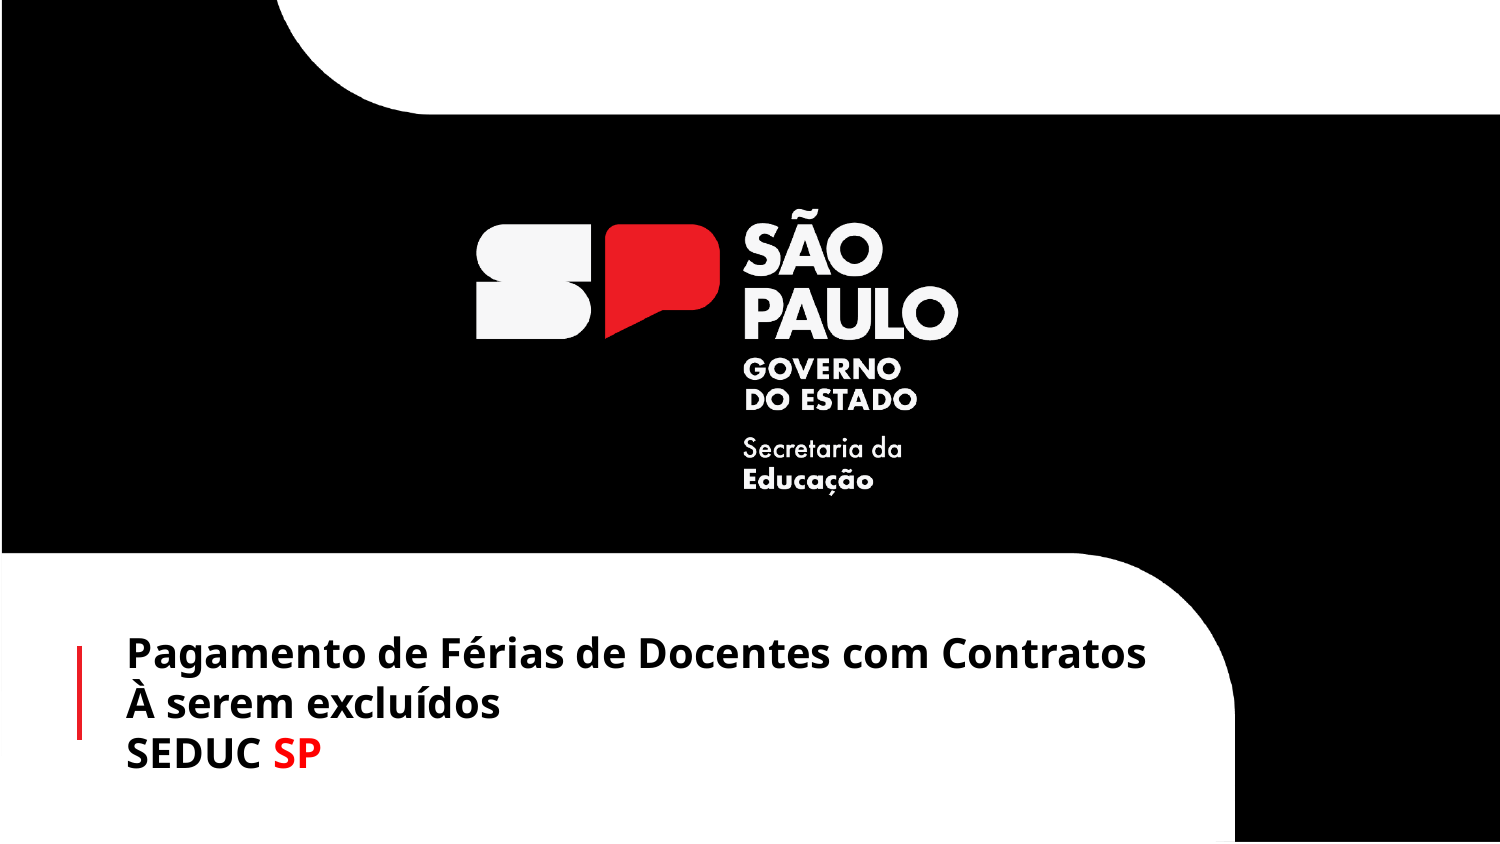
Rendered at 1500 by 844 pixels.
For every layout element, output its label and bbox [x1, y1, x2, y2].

text_box [1, 0, 1500, 842]
